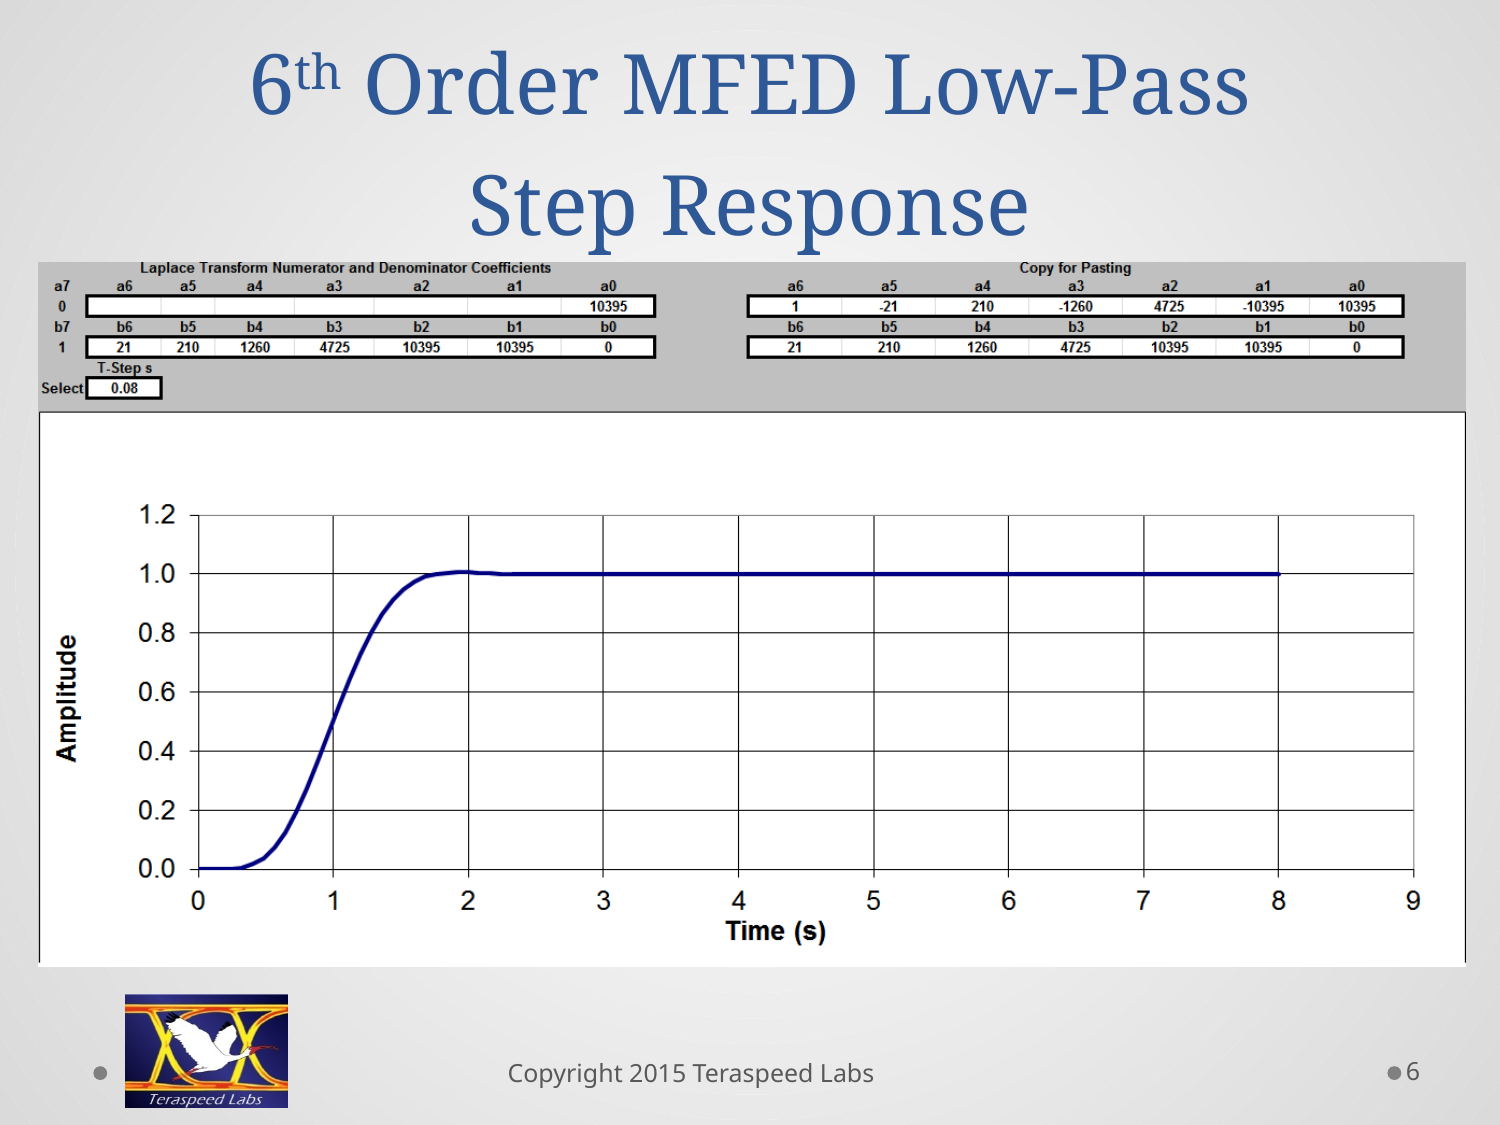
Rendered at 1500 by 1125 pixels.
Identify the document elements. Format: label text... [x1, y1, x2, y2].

picture [37, 262, 1466, 967]
slide_number 6 [1401, 1042, 1494, 1103]
picture [125, 994, 288, 1108]
footer Copyright 2015 Teraspeed Labs [500, 1044, 968, 1105]
title 6th Order MFED Low-Pass Step Response [75, 0, 1425, 260]
